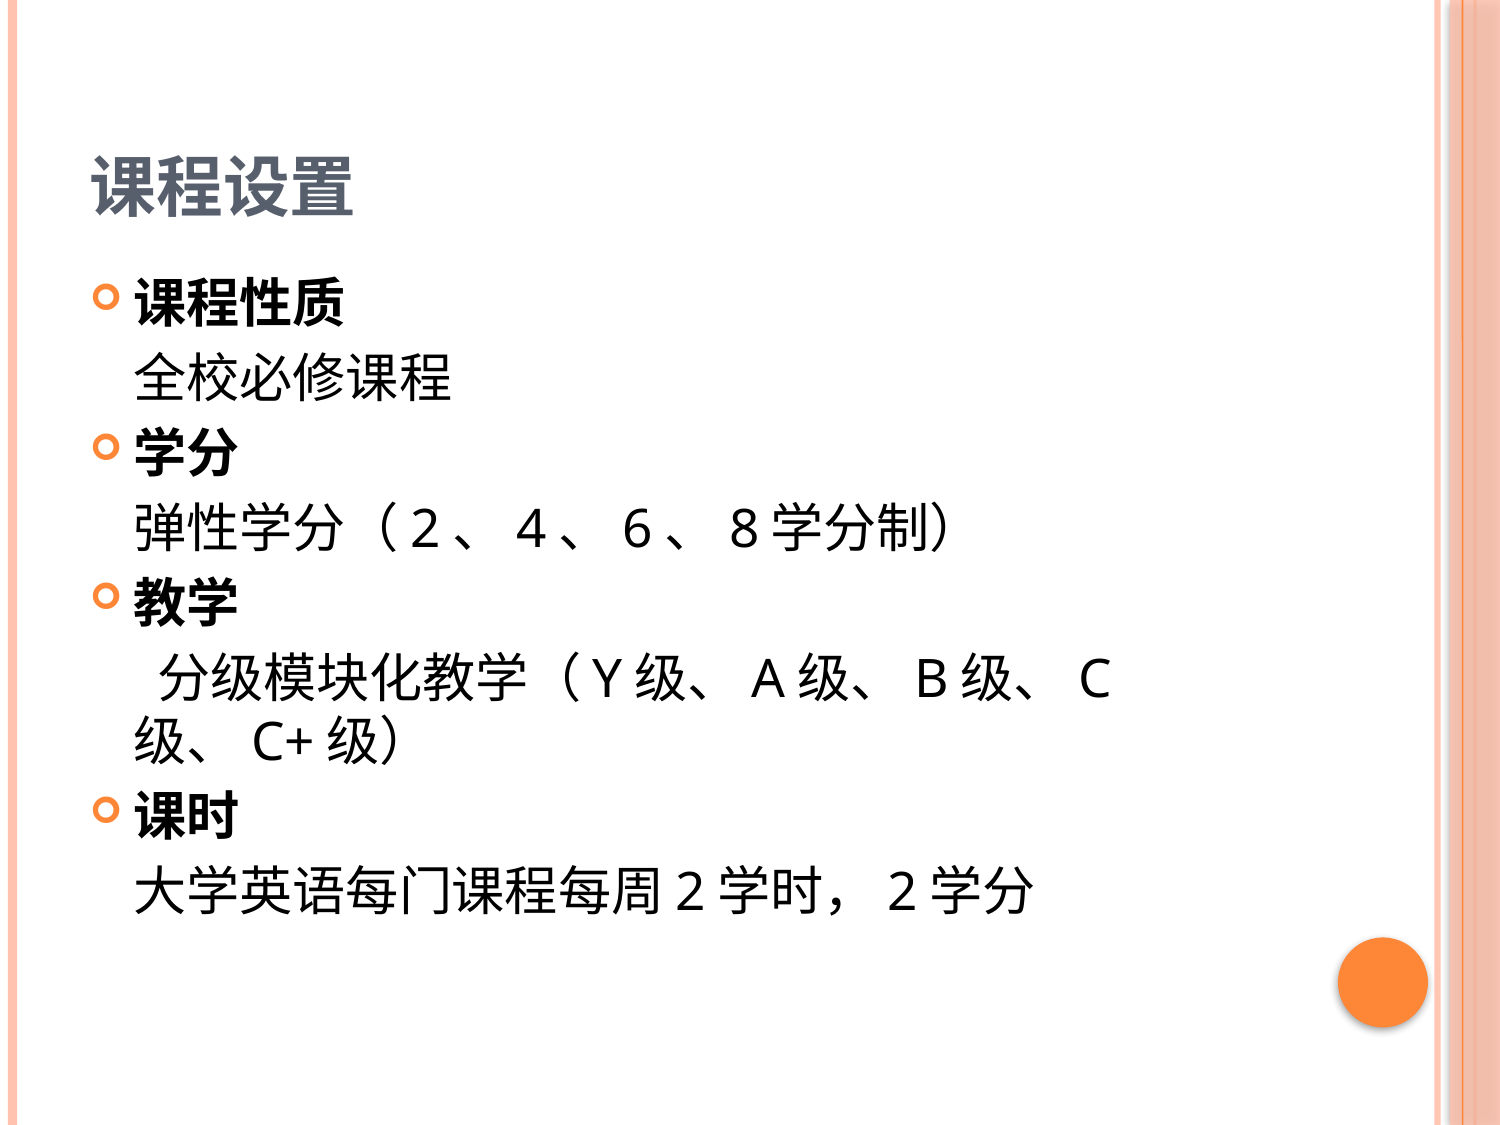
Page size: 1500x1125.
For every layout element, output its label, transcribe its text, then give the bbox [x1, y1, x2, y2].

list 课程性质 全校必修课程 学分 弹性学分（2、4、6、8学分制） 教学 分级模块化教学（Y级、A级、B级、C级、C+级） 课时 大学英语每门课程每周2学时，2学分 [75, 262, 1376, 1062]
title 课程设置 [75, 45, 1300, 233]
